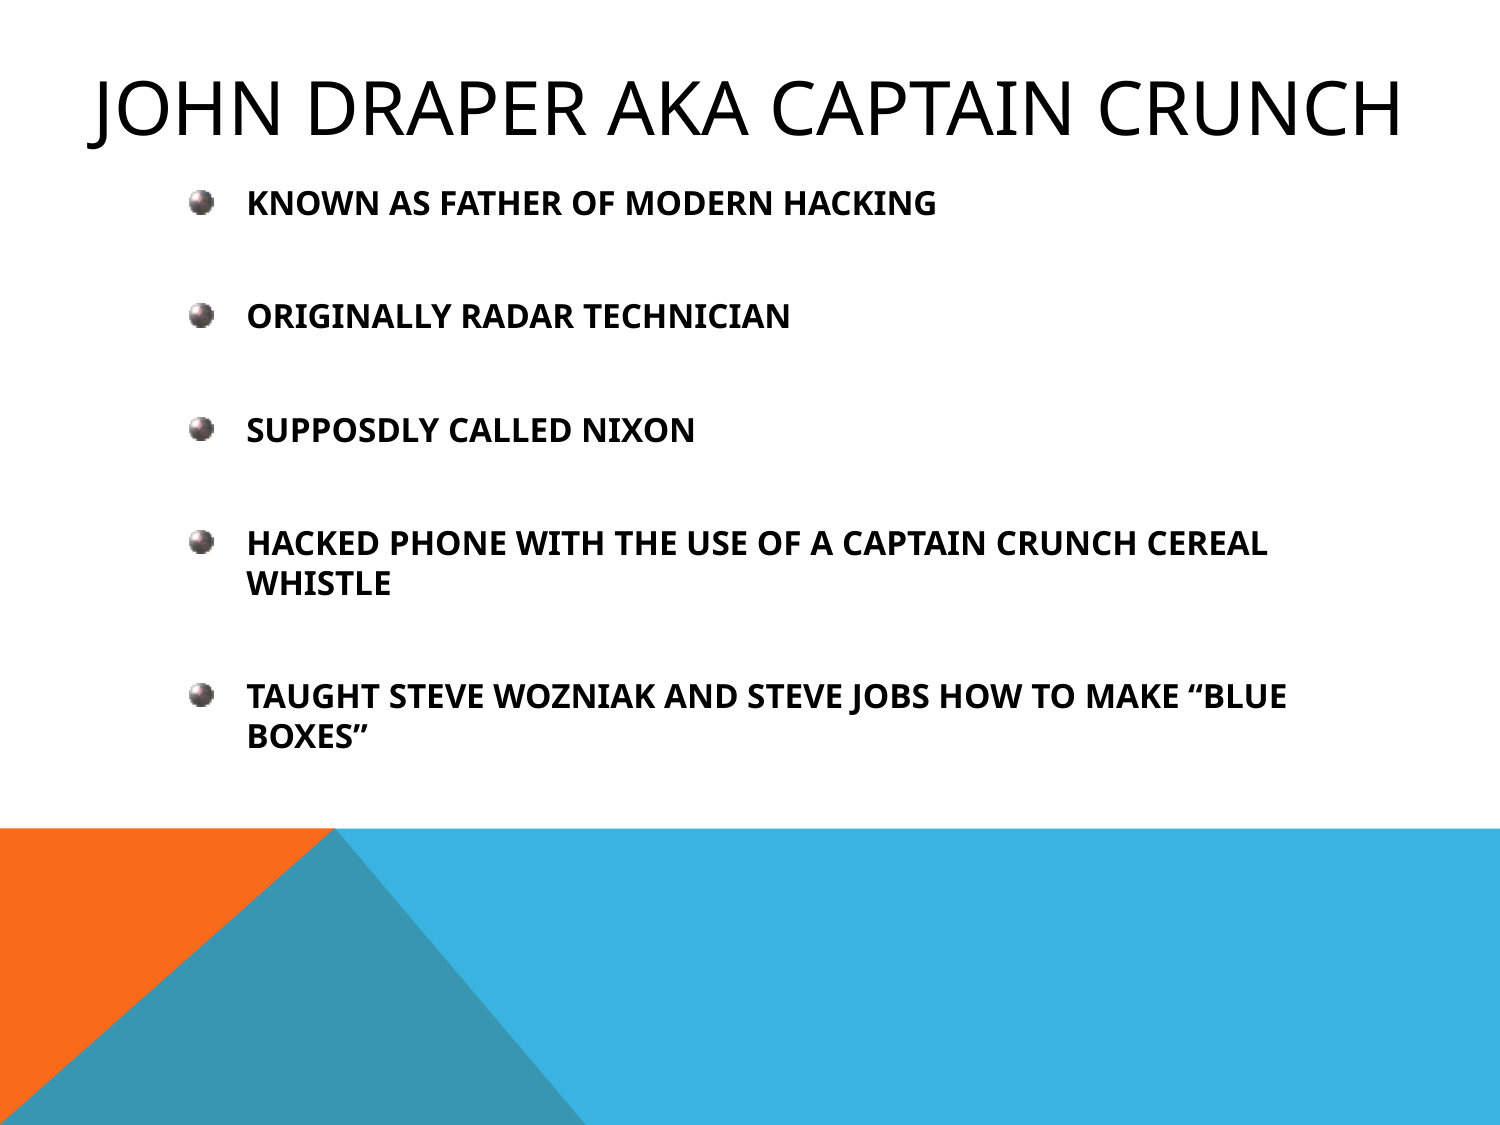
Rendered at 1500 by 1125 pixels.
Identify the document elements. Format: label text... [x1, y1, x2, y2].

picture [189, 303, 214, 328]
list KNOWN AS FATHER OF MODERN HACKING ORIGINALLY RADAR TECHNICIAN SUPPOSDLY CALLED NIXON HACKED PHONE WITH THE USE OF A CAPTAIN CRUNCH CEREAL WHISTLE TAUGHT STEVE WOZNIAK AND STEVE JOBS HOW TO MAKE “BLUE BOXES” [174, 174, 1409, 763]
picture [189, 530, 214, 554]
picture [189, 417, 214, 441]
picture [189, 190, 214, 215]
picture [189, 683, 214, 707]
title John draper aka captain crunch [0, 60, 1500, 150]
